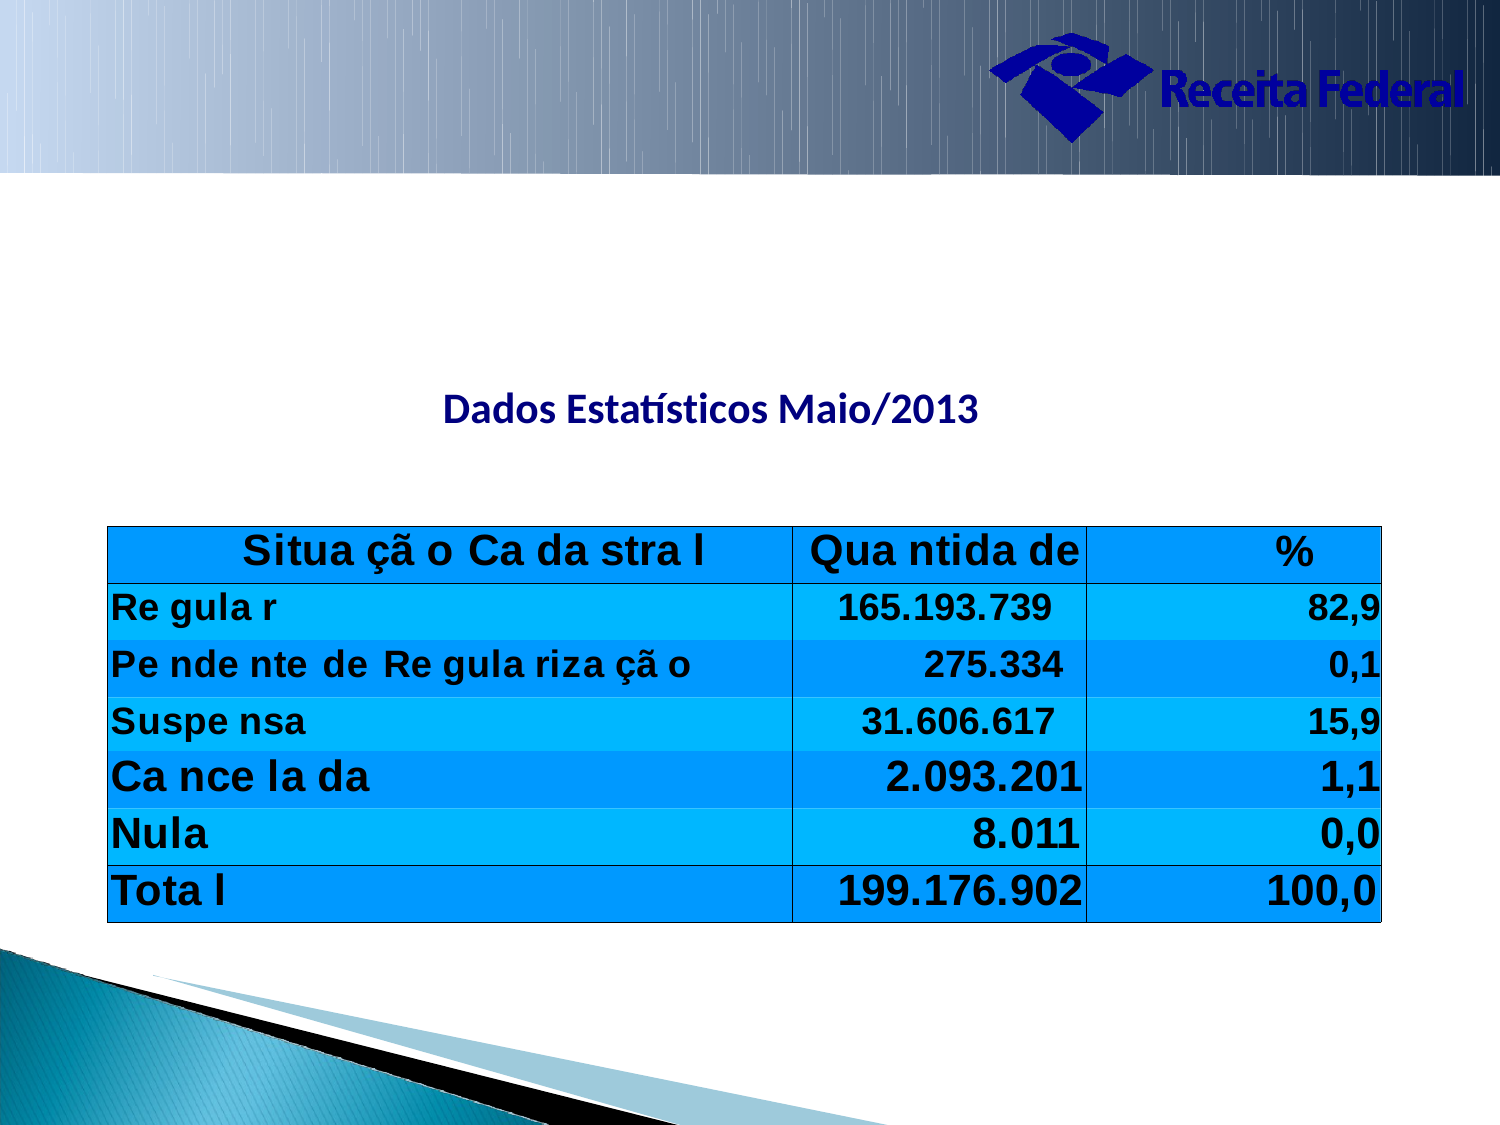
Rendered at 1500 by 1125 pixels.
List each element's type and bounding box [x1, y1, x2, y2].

text_box [0, 947, 888, 1125]
text_box [0, 0, 1500, 176]
text_box [107, 526, 1386, 923]
text_box [440, 387, 1069, 443]
